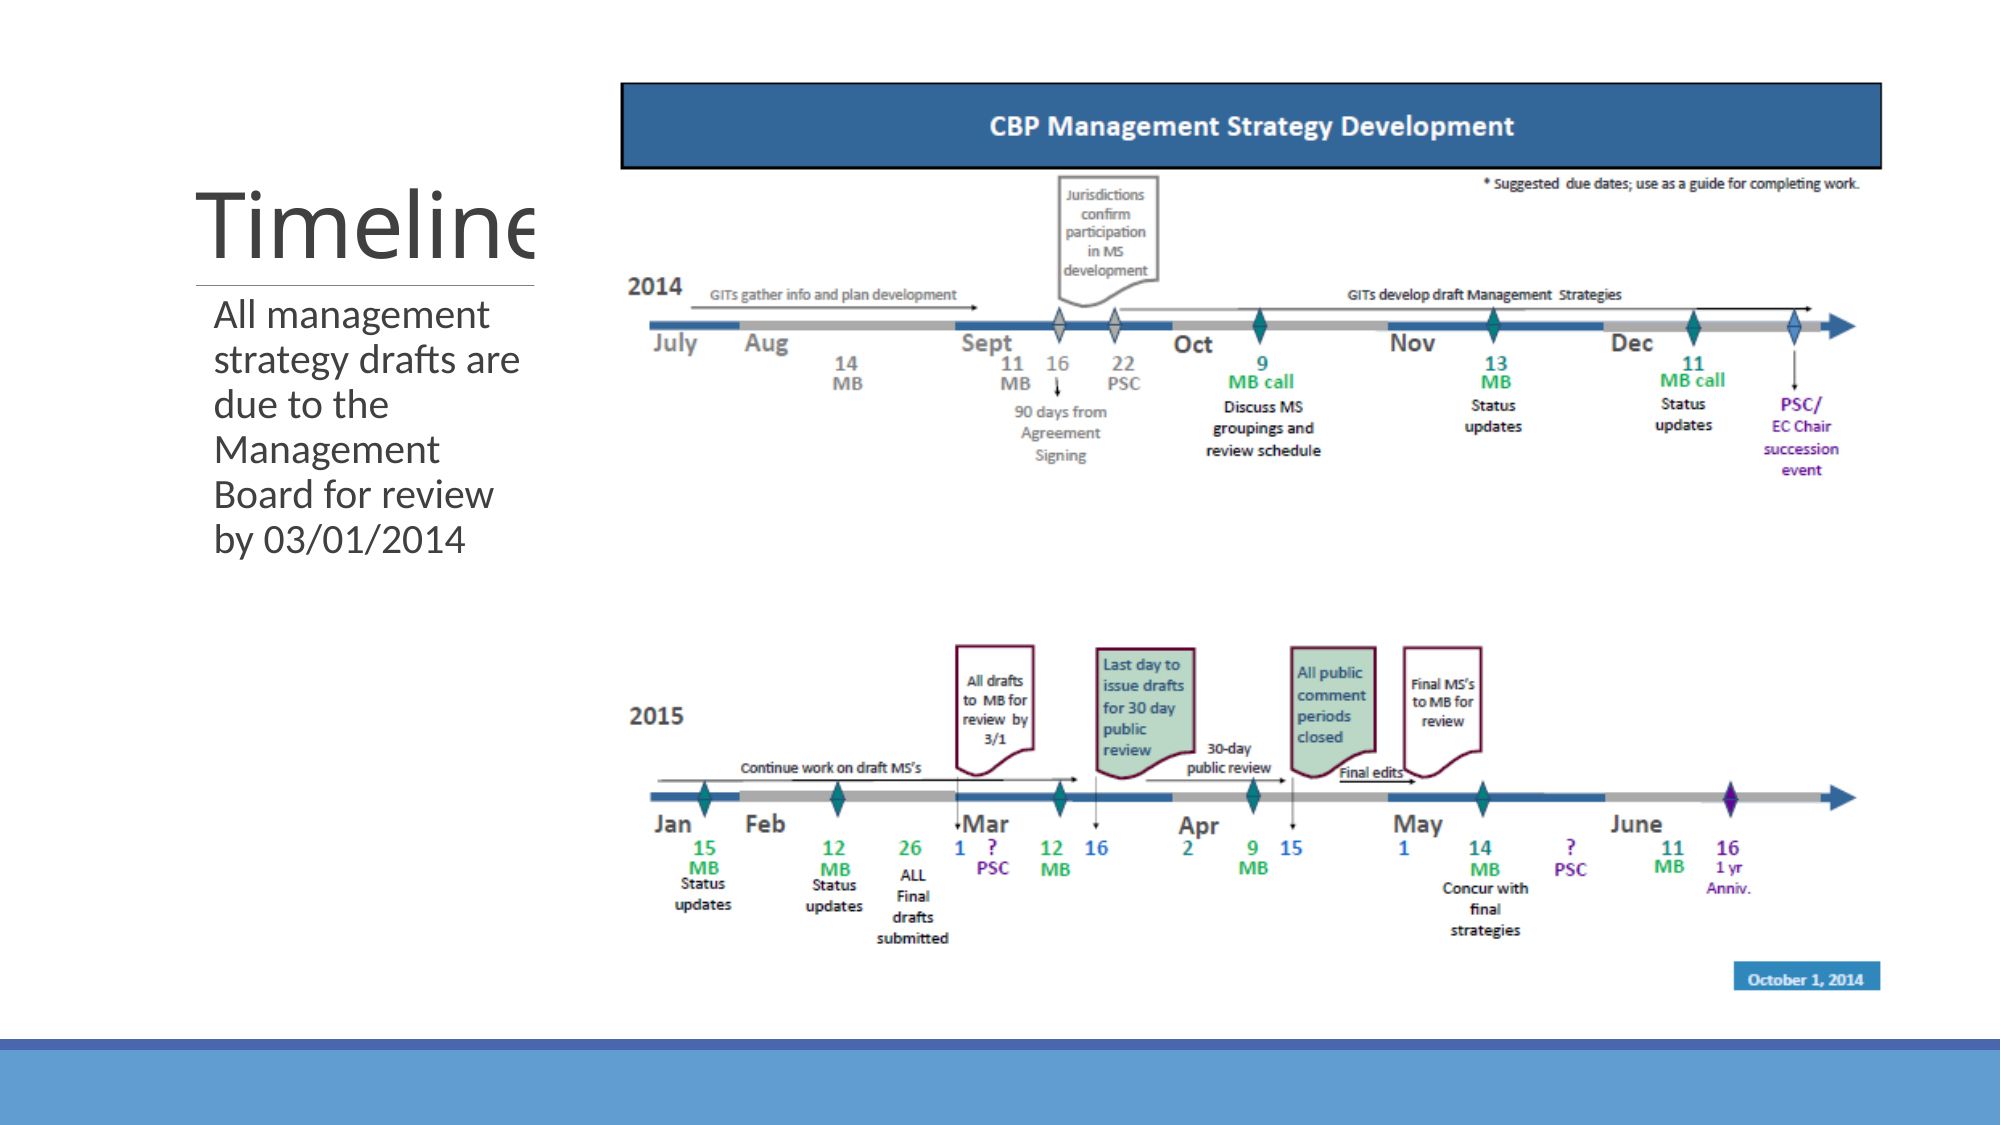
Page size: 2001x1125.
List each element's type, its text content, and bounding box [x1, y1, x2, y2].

picture [533, 46, 1986, 1007]
list All management strategy drafts are due to the Management Board for review by 03/01/2014 [213, 285, 531, 945]
title Timeline [180, 47, 532, 285]
